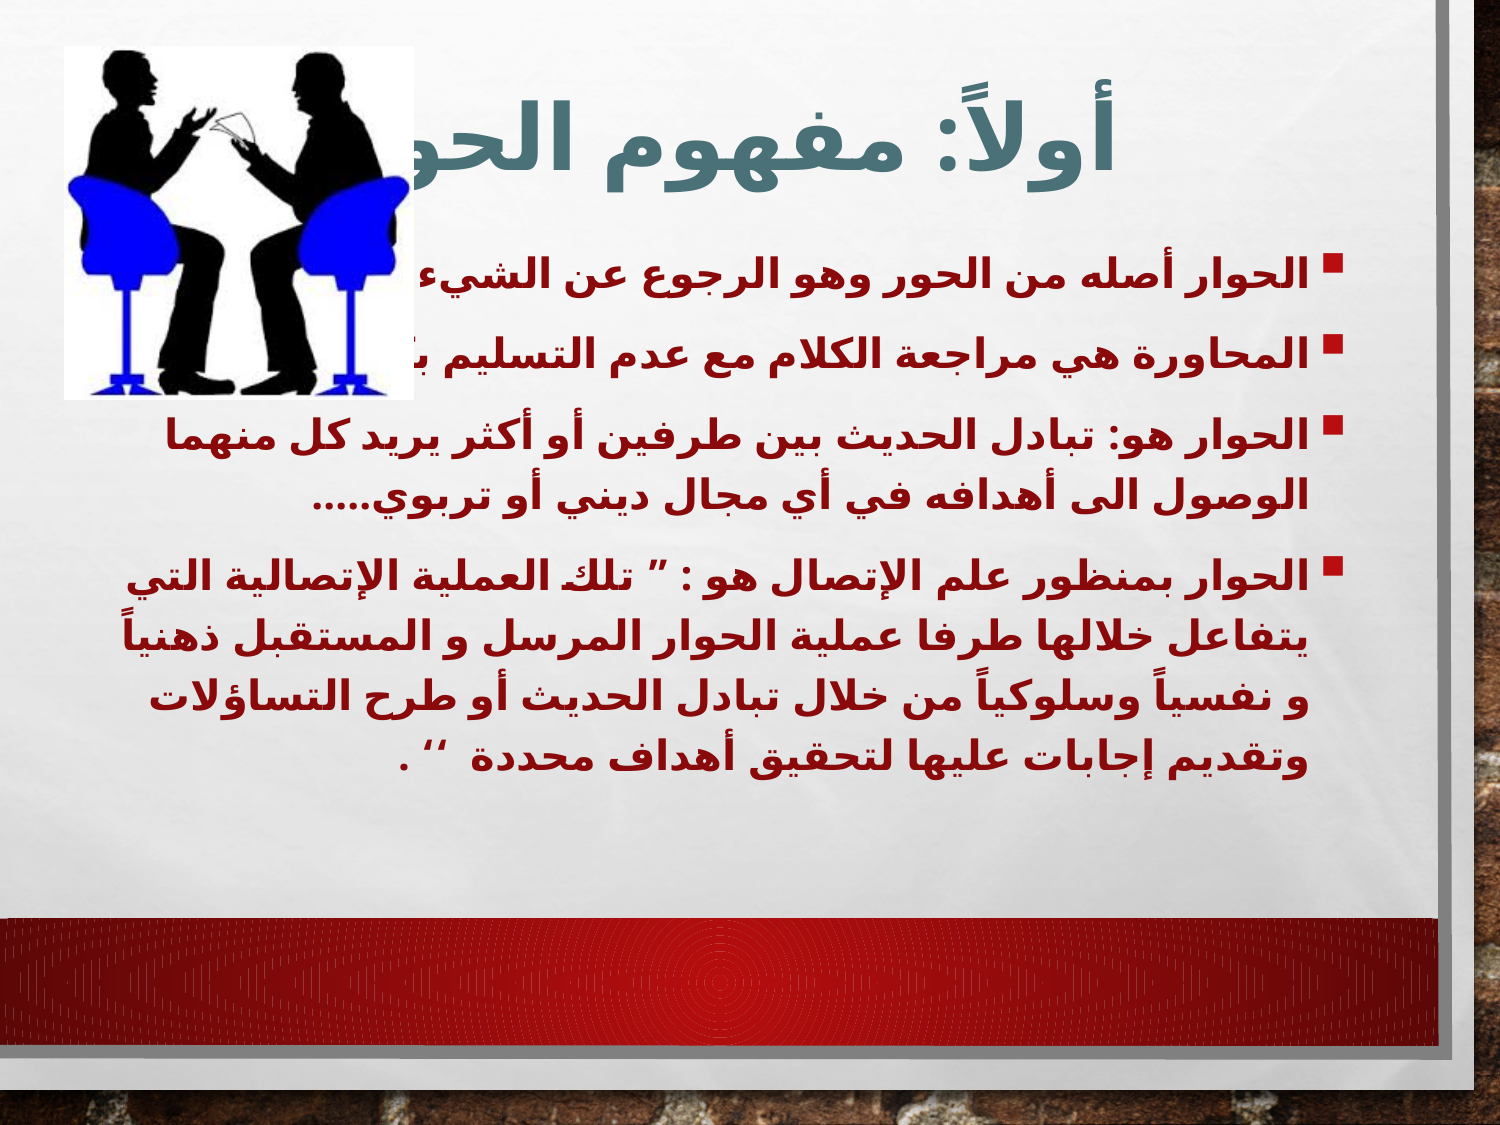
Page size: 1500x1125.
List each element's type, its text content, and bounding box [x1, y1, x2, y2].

picture [0, 0, 1500, 1125]
list الحوار أصله من الحور وهو الرجوع عن الشيء و الى الشيء. المحاورة هي مراجعة الكلام مع عدم التسليم بكل ما يقال. الحوار هو: تبادل الحديث بين طرفين أو أكثر يريد كل منهما الوصول الى أهدافه في أي مجال ديني أو تربوي..... الحوار بمنظور علم الإتصال هو : ” تلك العملية الإتصالية التي يتفاعل خلالها طرفا عملية الحوار المرسل و المستقبل ذهنياً و نفسياً وسلوكياً من خلال تبادل الحديث أو طرح التساؤلات وتقديم إجابات عليها لتحقيق أهداف محددة ‘‘ . [84, 236, 1364, 780]
title أولاً: مفهوم الحوار [414, 46, 1364, 236]
picture [64, 46, 414, 400]
